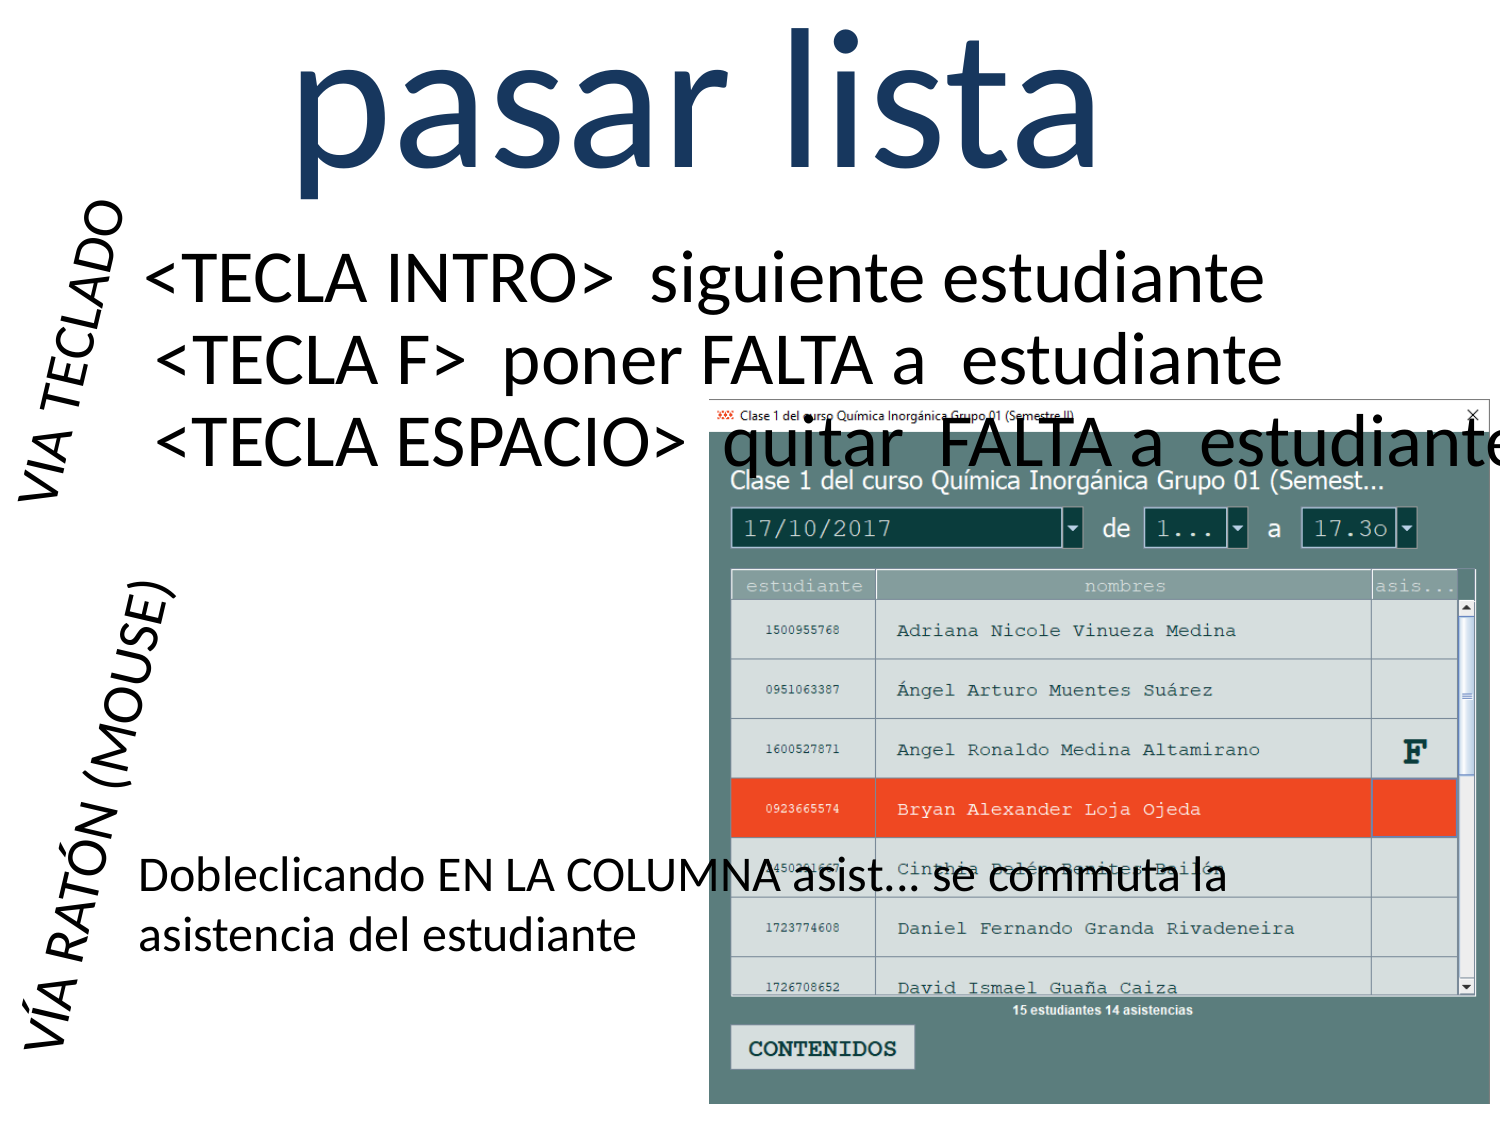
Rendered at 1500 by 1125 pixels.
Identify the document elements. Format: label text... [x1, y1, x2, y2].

text_box <TECLA INTRO> siguiente estudiante [129, 219, 1282, 325]
picture [709, 398, 1490, 1104]
text_box pasar lista [17, 0, 1377, 215]
text_box Dobleclicando EN LA COLUMNA asist... se commuta la asistencia del estudiante [123, 834, 704, 970]
text_box VIA TECLADO [0, 174, 149, 529]
text_box VÍA RATÓN (MOUSE) [0, 553, 193, 1078]
text_box <TECLA ESPACIO> quitar FALTA a estudiante [139, 383, 1500, 489]
text_box <TECLA F> poner FALTA a estudiante [140, 302, 1301, 383]
